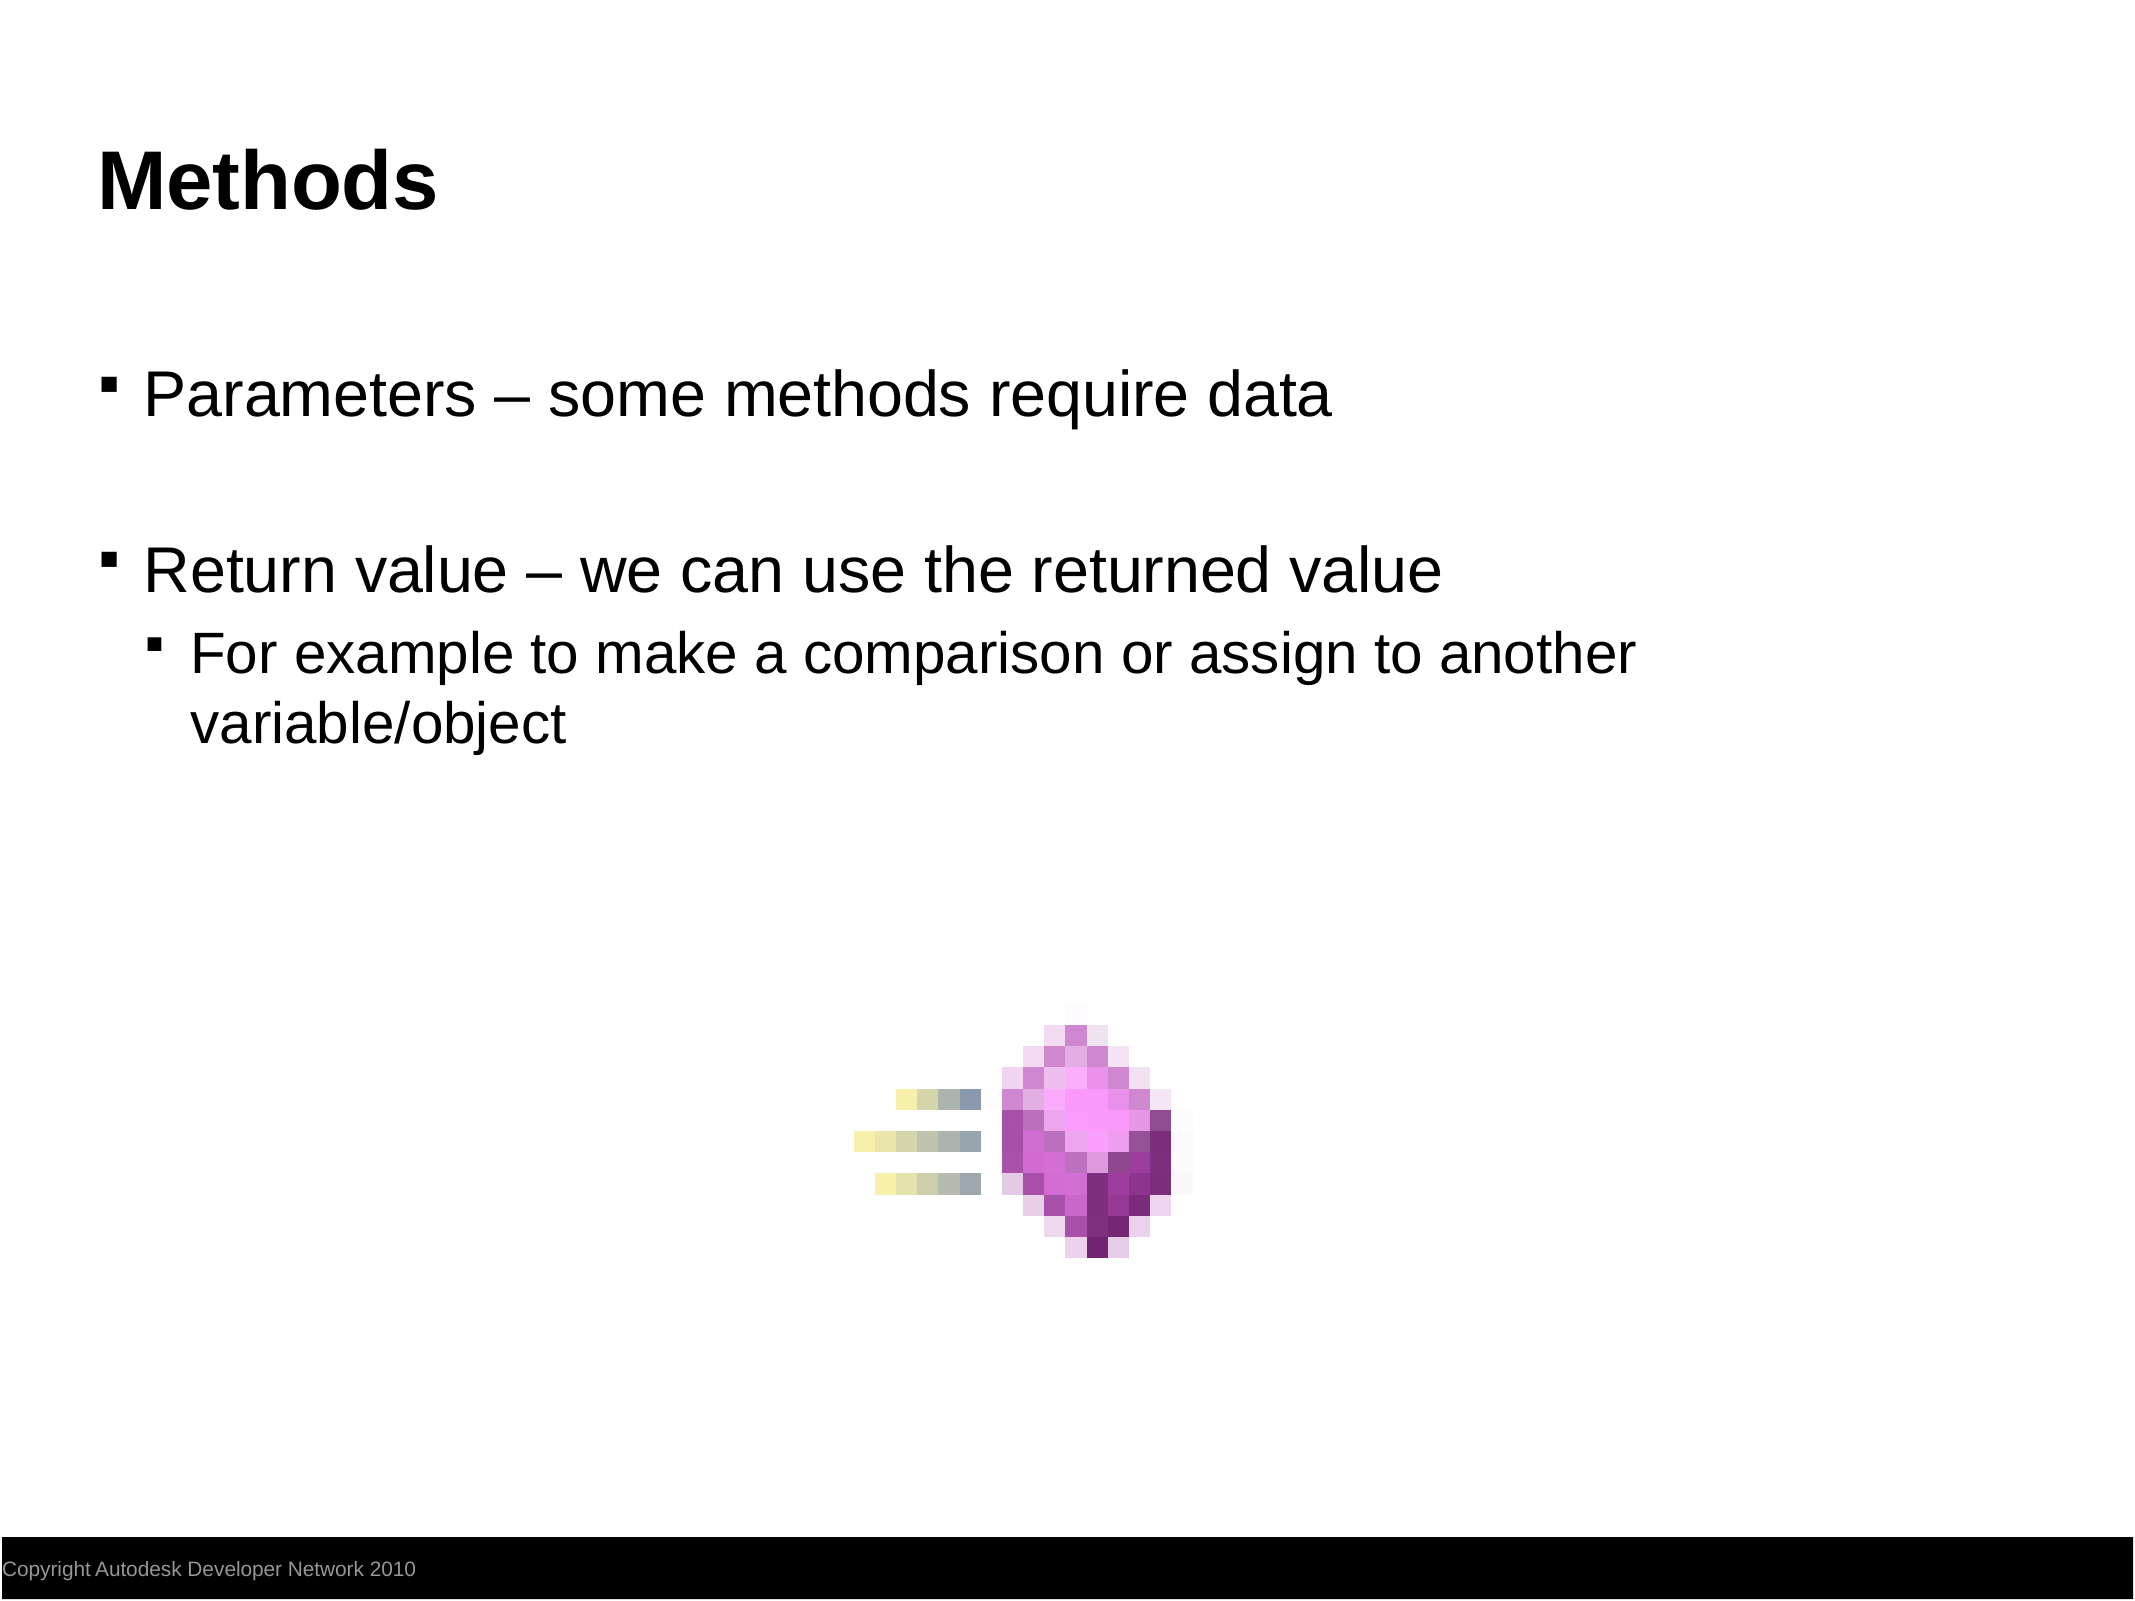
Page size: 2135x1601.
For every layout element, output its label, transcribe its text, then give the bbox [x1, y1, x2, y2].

picture [833, 983, 1193, 1301]
title Methods [96, 59, 2028, 293]
list Parameters – some methods require data Return value – we can use the returned value For example to make a comparison or assign to another variable/object [96, 351, 2028, 1452]
